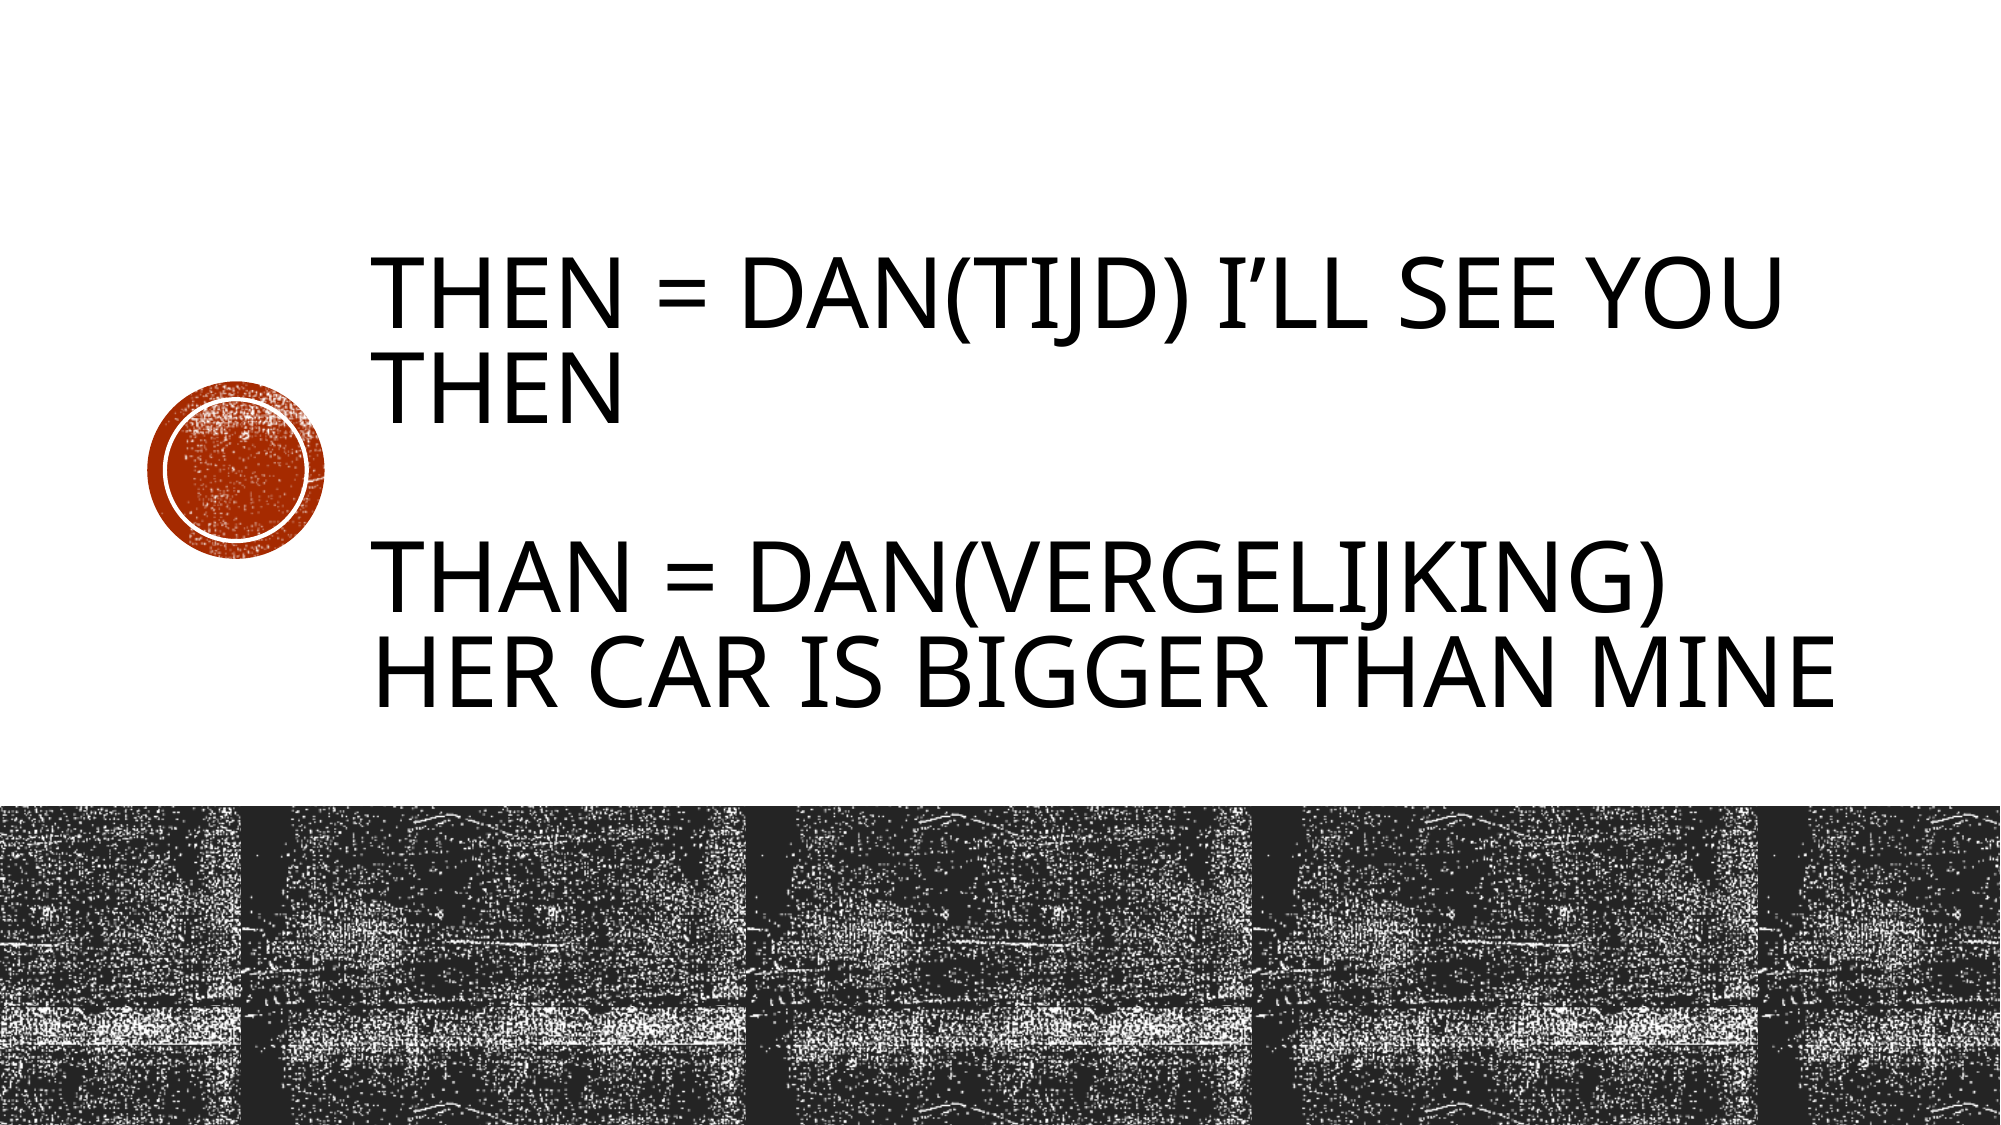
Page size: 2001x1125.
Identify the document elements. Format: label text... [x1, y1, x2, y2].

title Then = dan(tijd) I’ll see you then Than = dan(vergelijking) her car is bigger than mine [355, 201, 1878, 779]
